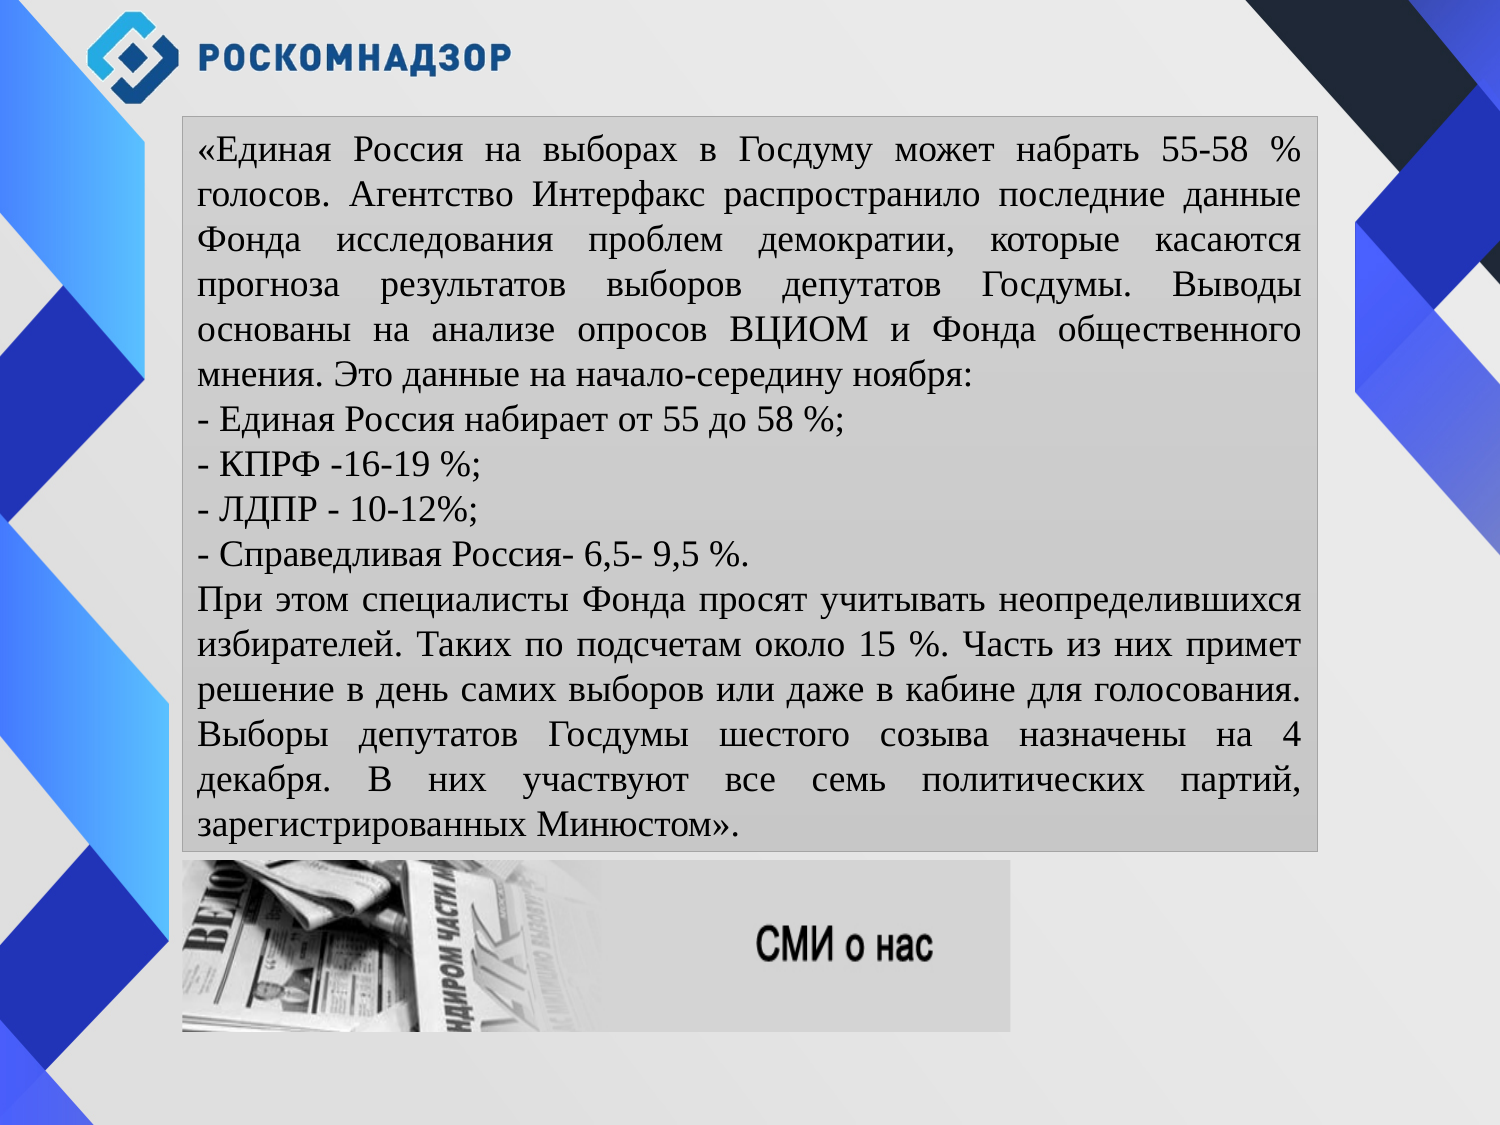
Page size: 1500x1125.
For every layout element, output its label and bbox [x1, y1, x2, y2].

picture [0, 0, 1500, 1125]
text_box [182, 116, 1318, 1032]
